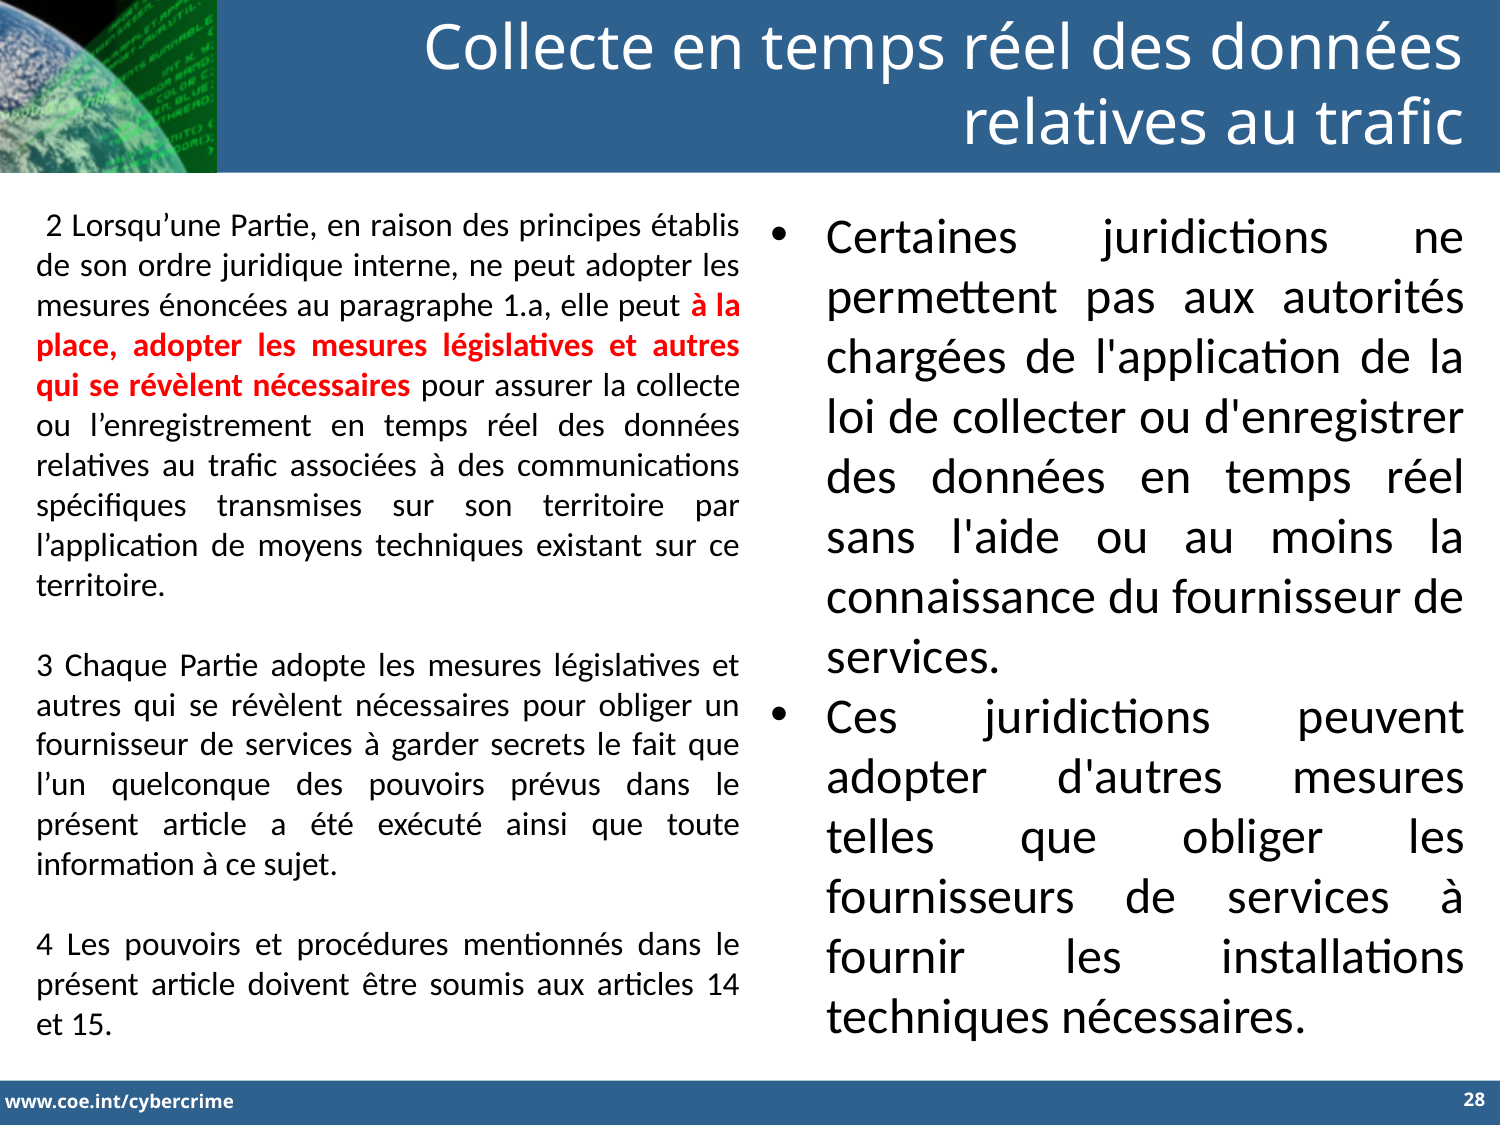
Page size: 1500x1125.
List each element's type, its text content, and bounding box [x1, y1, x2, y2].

text_box Certaines juridictions ne permettent pas aux autorités chargées de l'application de la loi de collecter ou d'enregistrer des données en temps réel sans l'aide ou au moins la connaissance du fournisseur de services. Ces juridictions peuvent adopter d'autres mesures telles que obliger les fournisseurs de services à fournir les installations techniques nécessaires. [755, 196, 1480, 1051]
text_box 2 Lorsqu’une Partie, en raison des principes établis de son ordre juridique interne, ne peut adopter les mesures énoncées au paragraphe 1.a, elle peut à la place, adopter les mesures législatives et autres qui se révèlent nécessaires pour assurer la collecte ou l’enregistrement en temps réel des données relatives au trafic associées à des communications spécifiques transmises sur son territoire par l’application de moyens techniques existant sur ce territoire. 3 Chaque Partie adopte les mesures législatives et autres qui se révèlent nécessaires pour obliger un fournisseur de services à garder secrets le fait que l’un quelconque des pouvoirs prévus dans le présent article a été exécuté ainsi que toute information à ce sujet. 4 Les pouvoirs et procédures mentionnés dans le présent article doivent être soumis aux articles 14 et 15. [21, 196, 755, 1050]
text_box Collecte en temps réel des données relatives au trafic [227, 0, 1480, 165]
picture [0, 0, 217, 173]
